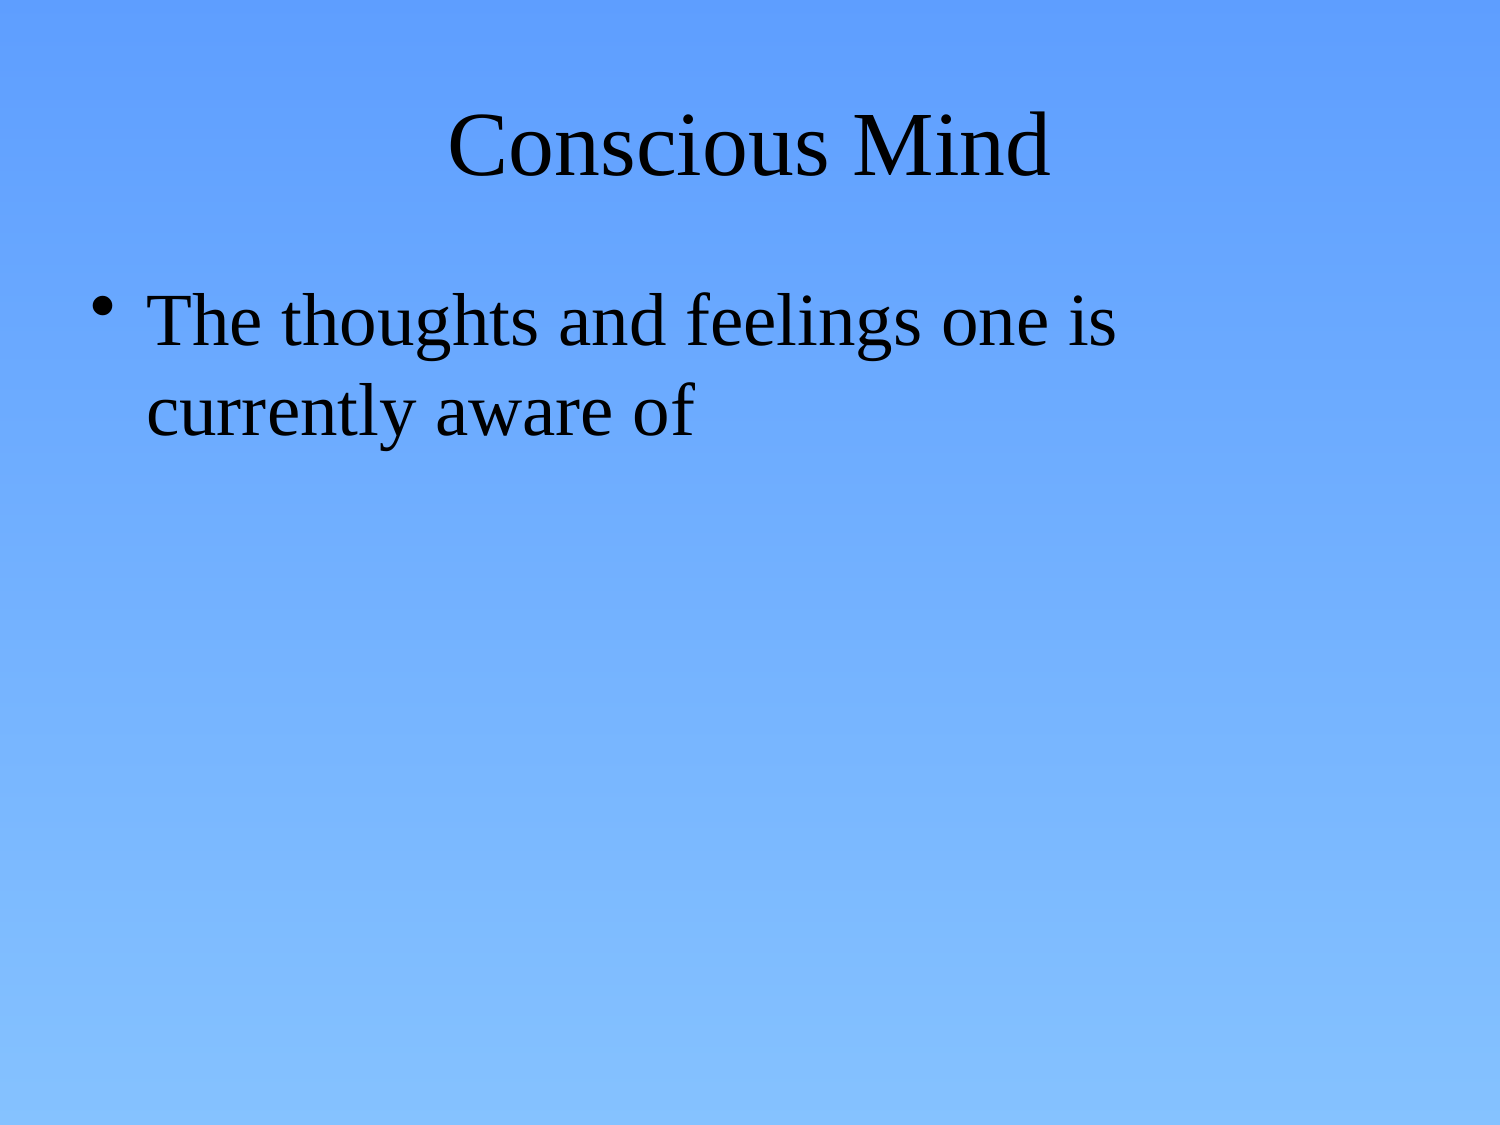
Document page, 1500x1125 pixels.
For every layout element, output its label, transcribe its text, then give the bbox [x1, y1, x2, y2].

list The thoughts and feelings one is currently aware of [74, 262, 1388, 1006]
title Conscious Mind [74, 44, 1426, 233]
